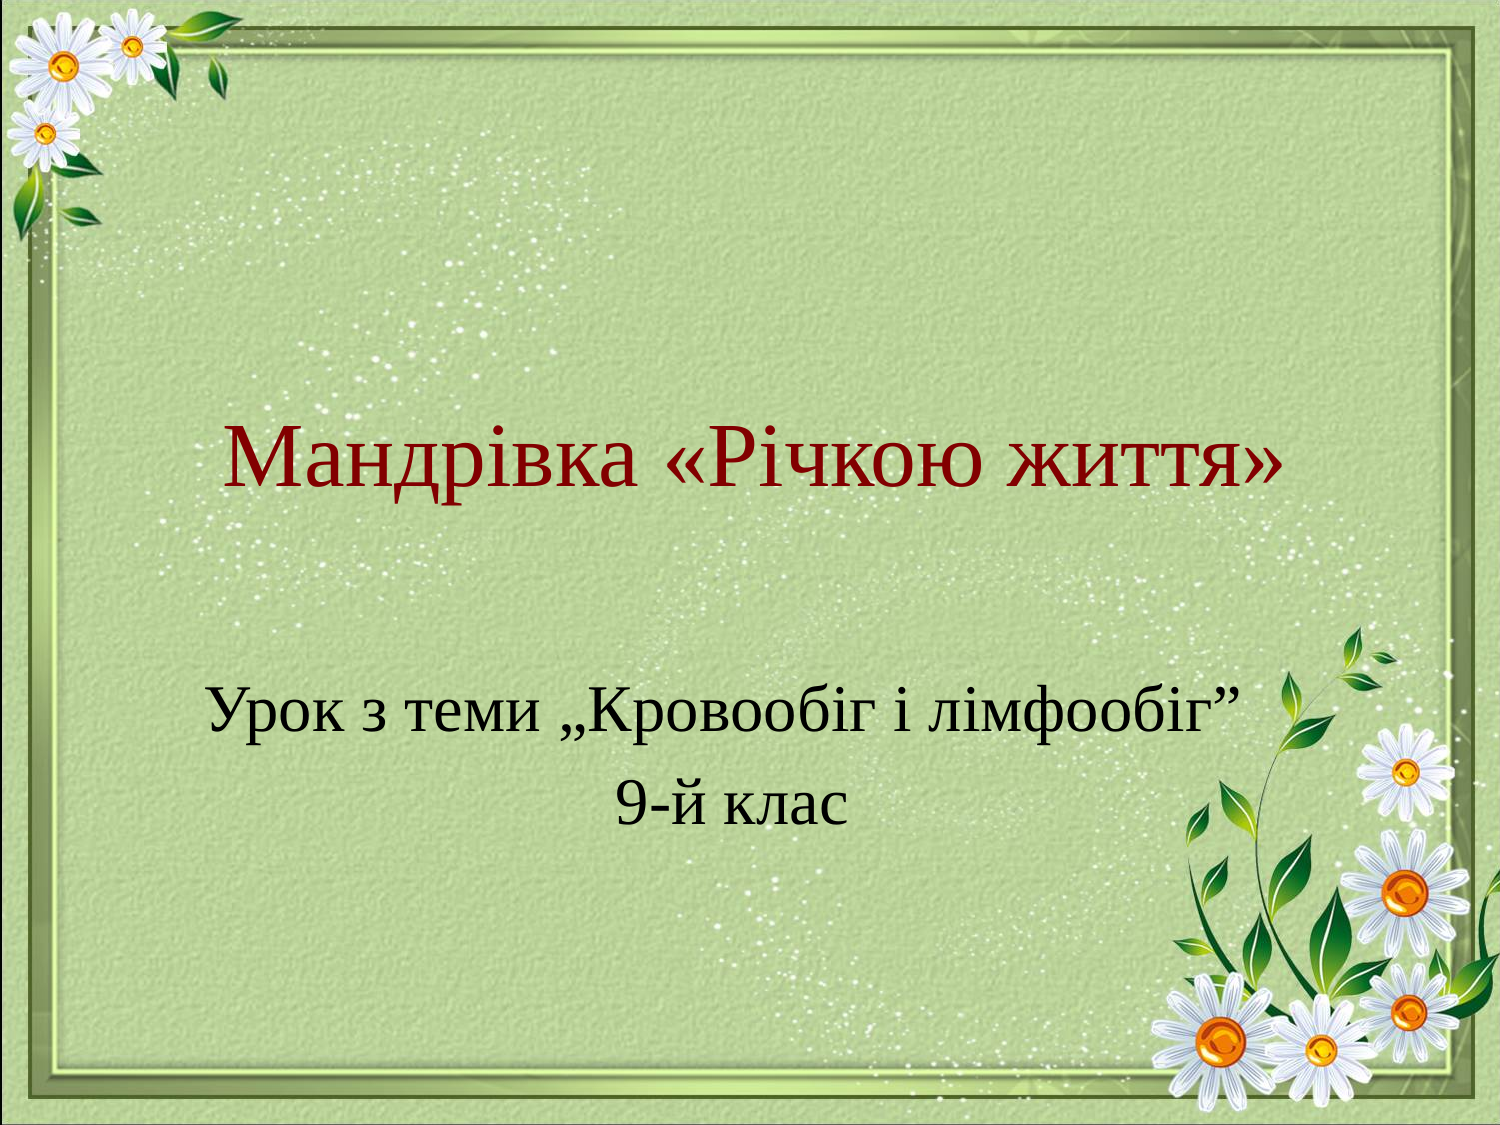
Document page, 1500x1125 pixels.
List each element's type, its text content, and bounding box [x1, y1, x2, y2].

list Урок з теми „Кровообіг і лімфообіг” 9-й клас [88, 656, 1376, 882]
title Мандрівка «Річкою життя» [100, 385, 1412, 515]
picture [0, 0, 1500, 1125]
